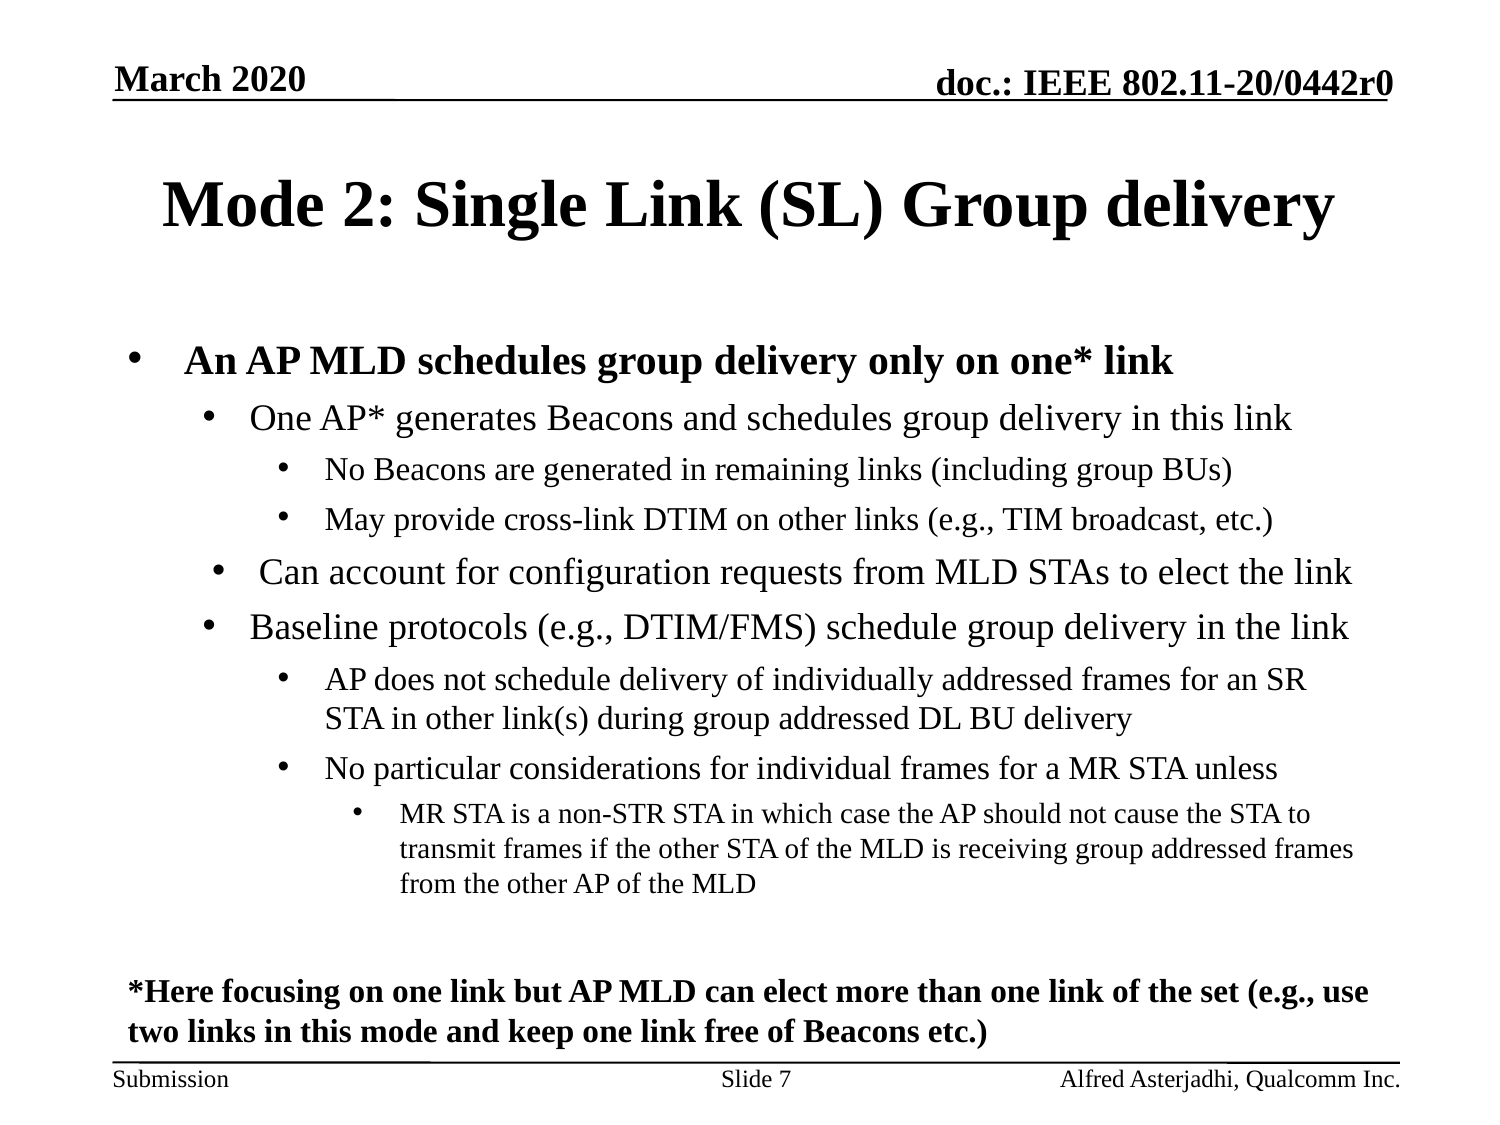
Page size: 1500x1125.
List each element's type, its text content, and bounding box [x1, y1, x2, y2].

footer Alfred Asterjadhi, Qualcomm Inc. [878, 1061, 1402, 1093]
title Mode 2: Single Link (SL) Group delivery [112, 112, 1388, 288]
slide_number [114, 54, 423, 100]
list An AP MLD schedules group delivery only on one* link One AP* generates Beacons and schedules group delivery in this link No Beacons are generated in remaining links (including group BUs) May provide cross-link DTIM on other links (e.g., TIM broadcast, etc.) Can account for configuration requests from MLD STAs to elect the link Baseline protocols (e.g., DTIM/FMS) schedule group delivery in the link AP does not schedule delivery of individually addressed frames for an SR STA in other link(s) during group addressed DL BU delivery No particular considerations for individual frames for a MR STA unless MR STA is a non-STR STA in which case the AP should not cause the STA to transmit frames if the other STA of the MLD is receiving group addressed frames from the other AP of the MLD *Here focusing on one link but AP MLD can elect more than one link of the set (e.g., use two links in this mode and keep one link free of Beacons etc.) [112, 324, 1388, 1063]
slide_number Slide 7 [712, 1061, 800, 1123]
